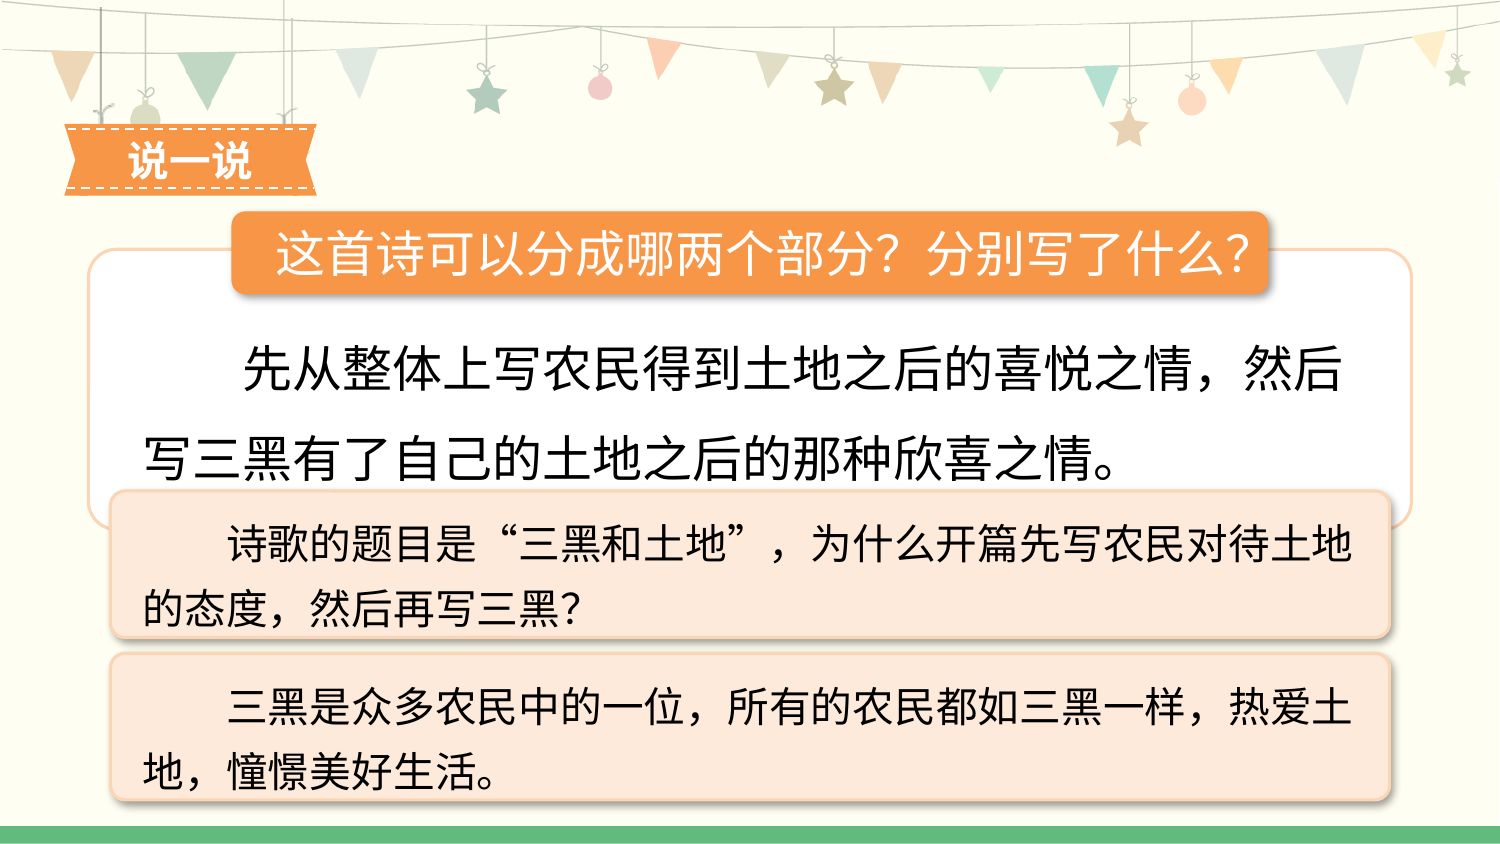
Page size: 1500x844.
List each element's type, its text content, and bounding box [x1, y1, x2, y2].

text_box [110, 490, 1390, 638]
text_box 这首诗可以分成哪两个部分？分别写了什么？ [231, 211, 1269, 295]
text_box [64, 0, 317, 196]
text_box [87, 248, 235, 529]
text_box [110, 653, 1390, 800]
text_box 先从整体上写农民得到土地之后的喜悦之情，然后写三黑有了自己的土地之后的那种欣喜之情。 [127, 299, 1372, 488]
text_box [1273, 248, 1413, 526]
